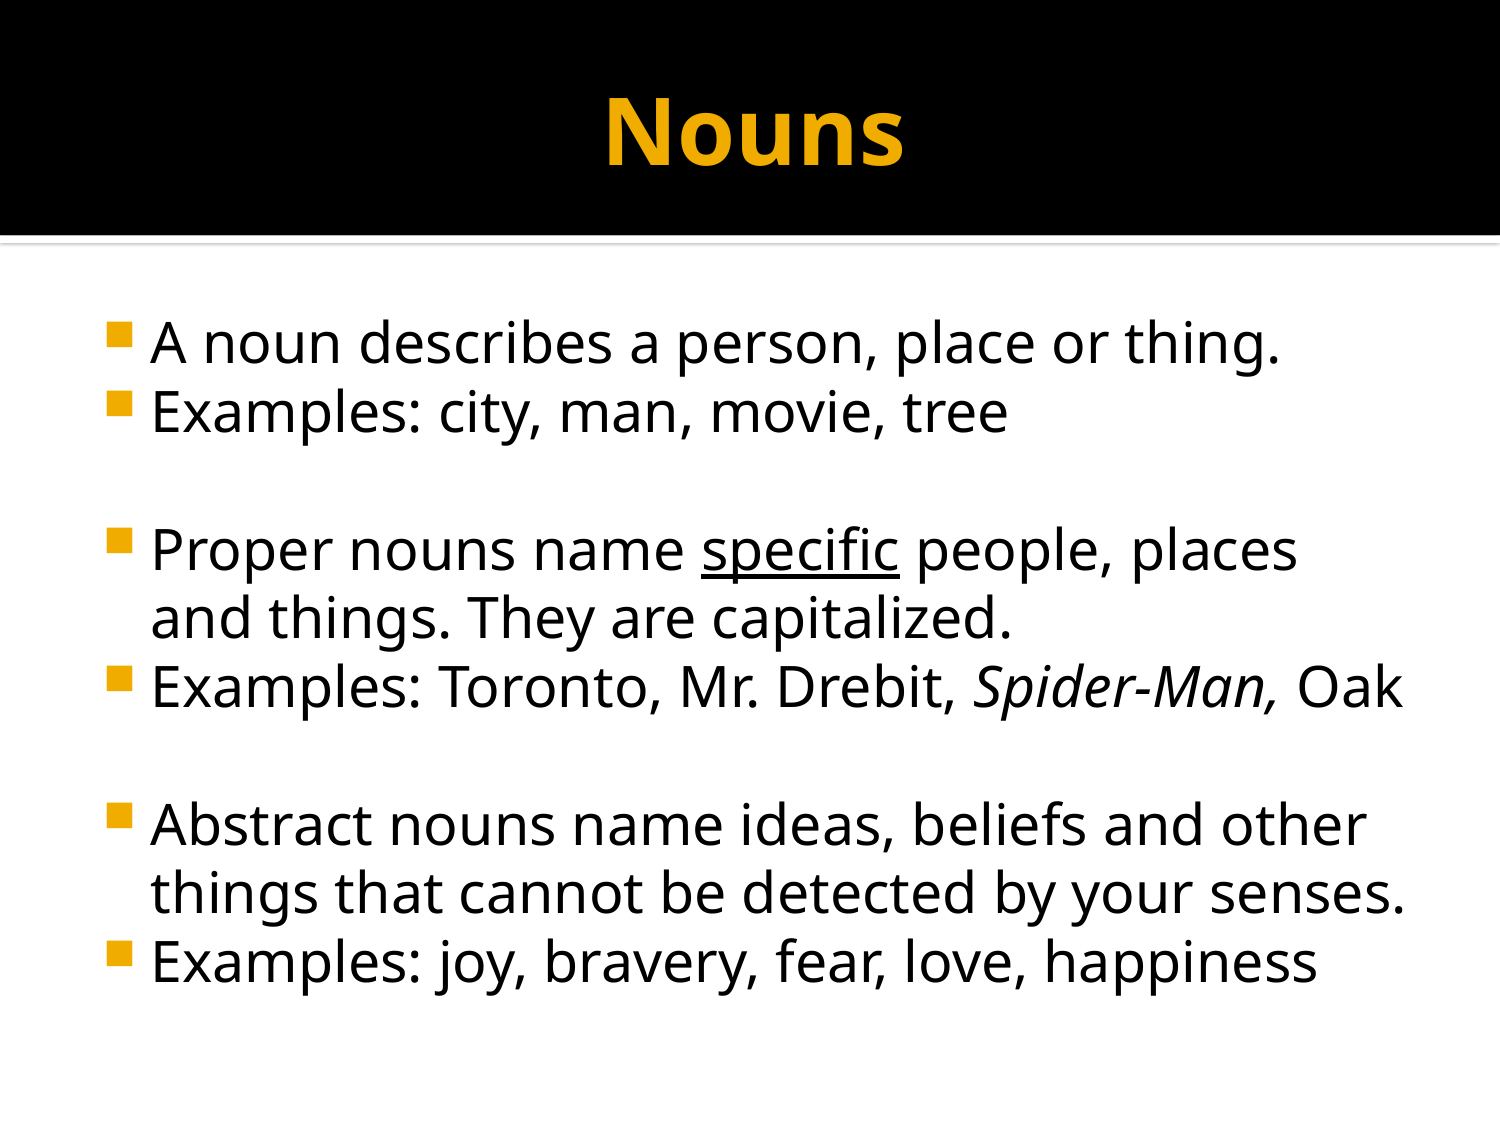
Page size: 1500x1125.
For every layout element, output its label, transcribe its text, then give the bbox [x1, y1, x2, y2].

list A noun describes a person, place or thing. Examples: city, man, movie, tree Proper nouns name specific people, places and things. They are capitalized. Examples: Toronto, Mr. Drebit, Spider-Man, Oak Abstract nouns name ideas, beliefs and other things that cannot be detected by your senses. Examples: joy, bravery, fear, love, happiness [75, 291, 1425, 1050]
title Nouns [75, 25, 1425, 231]
